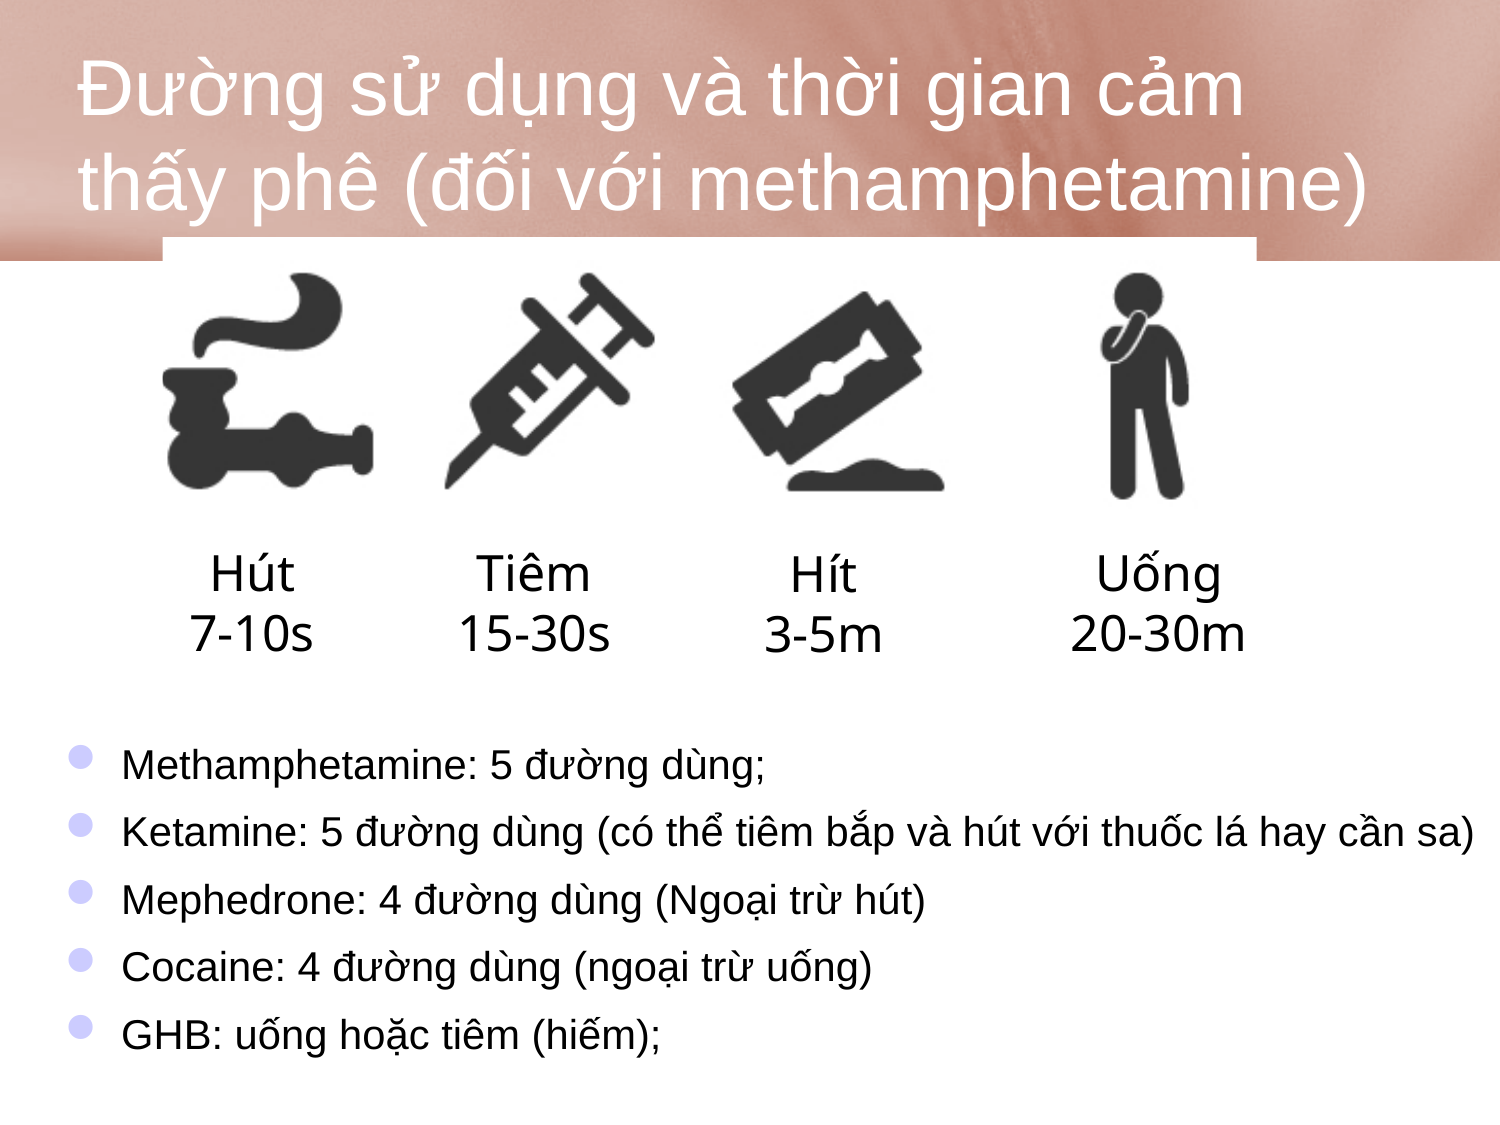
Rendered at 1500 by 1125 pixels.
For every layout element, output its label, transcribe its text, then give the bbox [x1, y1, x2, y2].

list Methamphetamine: 5 đường dùng; Ketamine: 5 đường dùng (có thể tiêm bắp và hút với thuốc lá hay cần sa) Mephedrone: 4 đường dùng (Ngoại trừ hút) Cocaine: 4 đường dùng (ngoại trừ uống) GHB: uống hoặc tiêm (hiếm); [49, 724, 1500, 1013]
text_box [162, 237, 1273, 636]
title Đường sử dụng và thời gian cảm thấy phê (đối với methamphetamine) [62, 37, 1413, 226]
picture [0, 0, 1500, 261]
